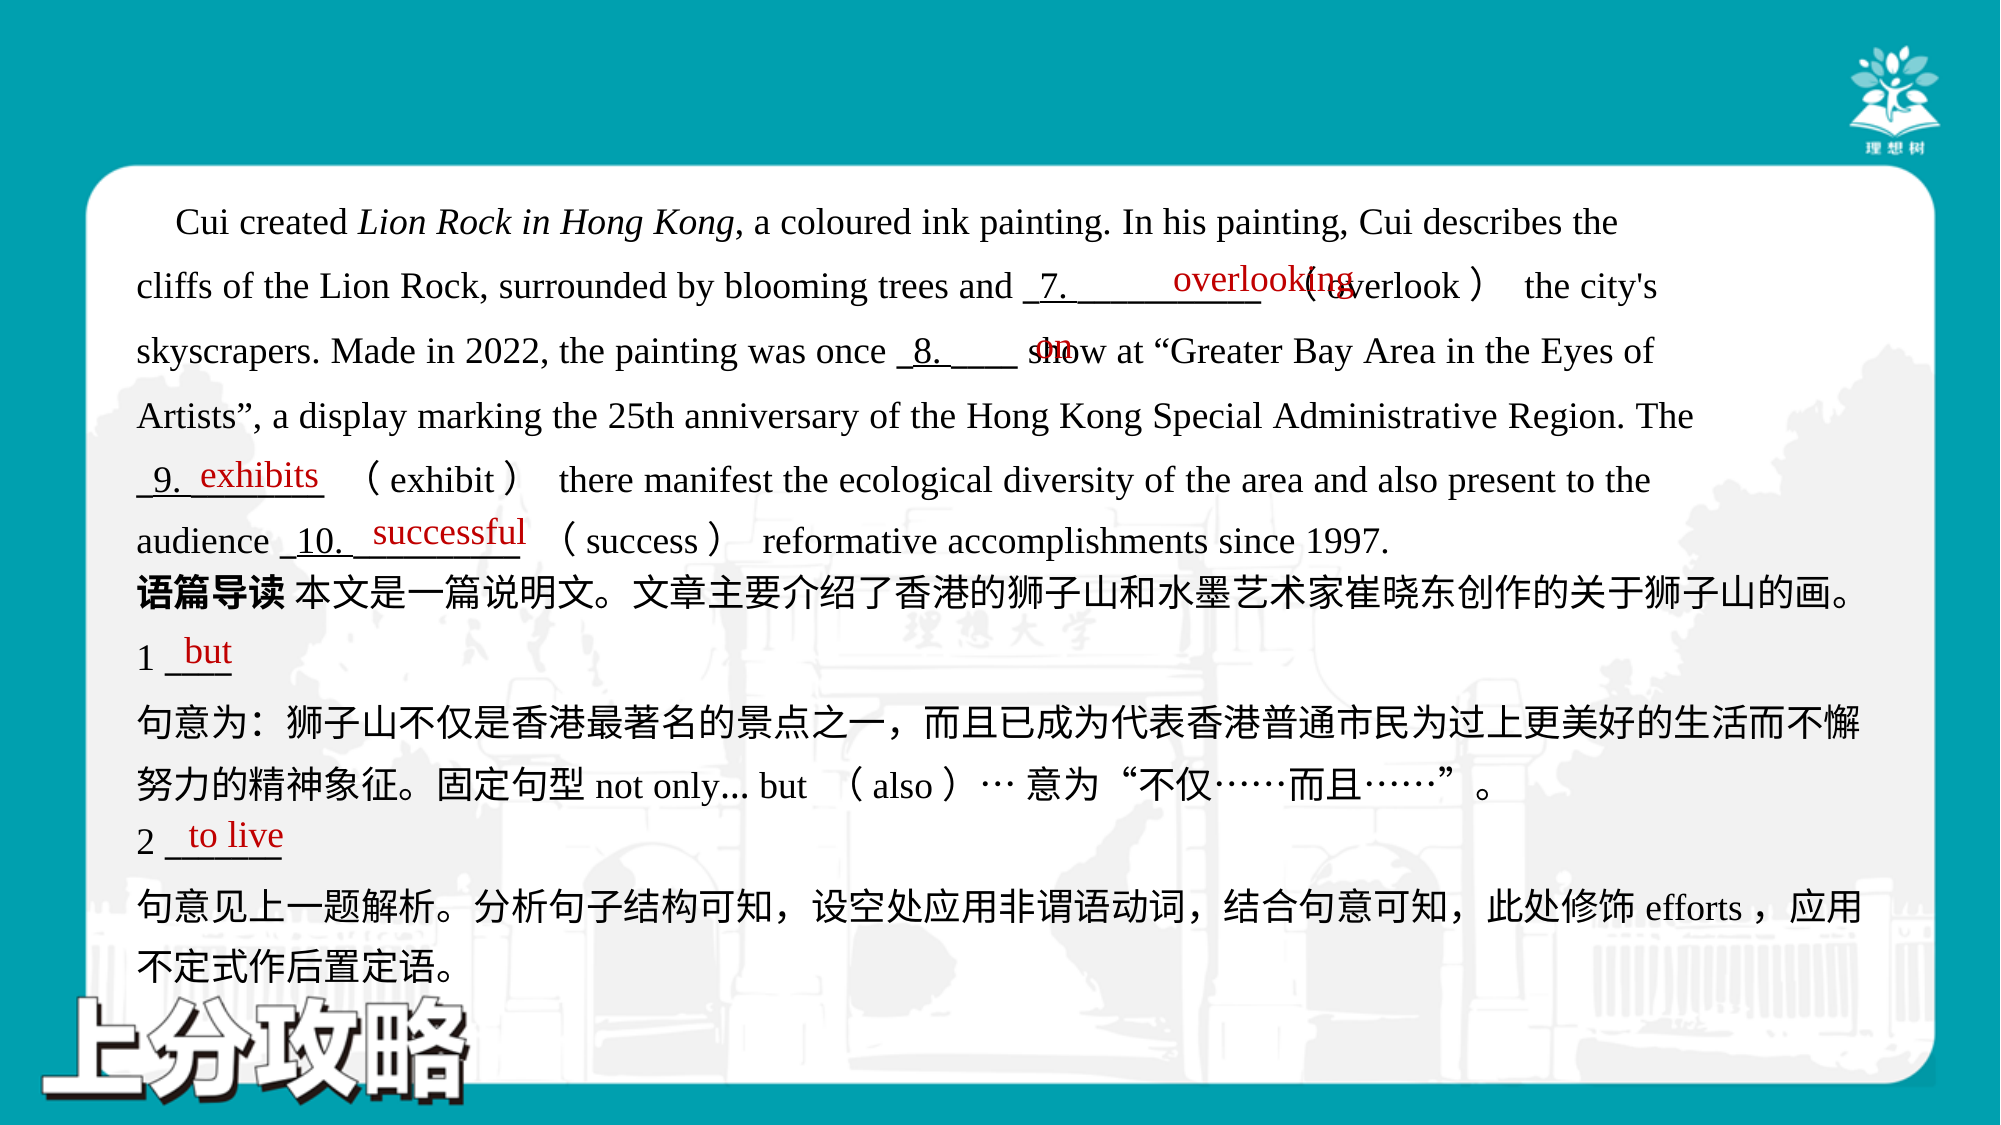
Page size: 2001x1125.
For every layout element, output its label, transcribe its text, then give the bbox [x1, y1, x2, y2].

text_box 句意为：狮子山不仅是香港最著名的景点之一，而且已成为代表香港普通市民为过上更美好的生活而不懈 努力的精神象征。固定句型not only… but （also）… 意为“不仅……而且……”。 [136, 678, 1865, 799]
text_box but [170, 608, 246, 665]
text_box successful [359, 491, 541, 547]
text_box overlooking [1159, 234, 1369, 293]
text_box 2 _______ [136, 799, 1865, 856]
text_box 语篇导读 本文是一篇说明文。文章主要介绍了香港的狮子山和水墨艺术家崔晓东创作的关于狮子山的画。 [136, 551, 1899, 608]
text_box 1 ____ [136, 615, 1865, 672]
text_box to live [170, 792, 303, 849]
text_box on [1021, 301, 1087, 360]
text_box exhibits [186, 430, 333, 489]
text_box 句意见上一题解析。分析句子结构可知，设空处应用非谓语动词，结合句意可知，此处修饰efforts，应用 不定式作后置定语。 [136, 862, 1865, 983]
text_box Cui created Lion Rock in Hong Kong, a coloured ink painting. In his painting, Cui describes the cliffs of the Lion Rock, surrounded by blooming trees and _7. ___________ （overlook） the city's skyscrapers. Made in 2022, the painting was once _8. ____ show at “Greater Bay Area in the Eyes of Artists”, a display marking the 25th anniversary of the Hong Kong Special Administrative Region. The _9. ________ （exhibit） there manifest the ecological diversity of the area and also present to the audience _10. __________ （success） reformative accomplishments since 1997.#1.1.3 [136, 177, 1865, 551]
picture [0, 0, 2000, 1125]
